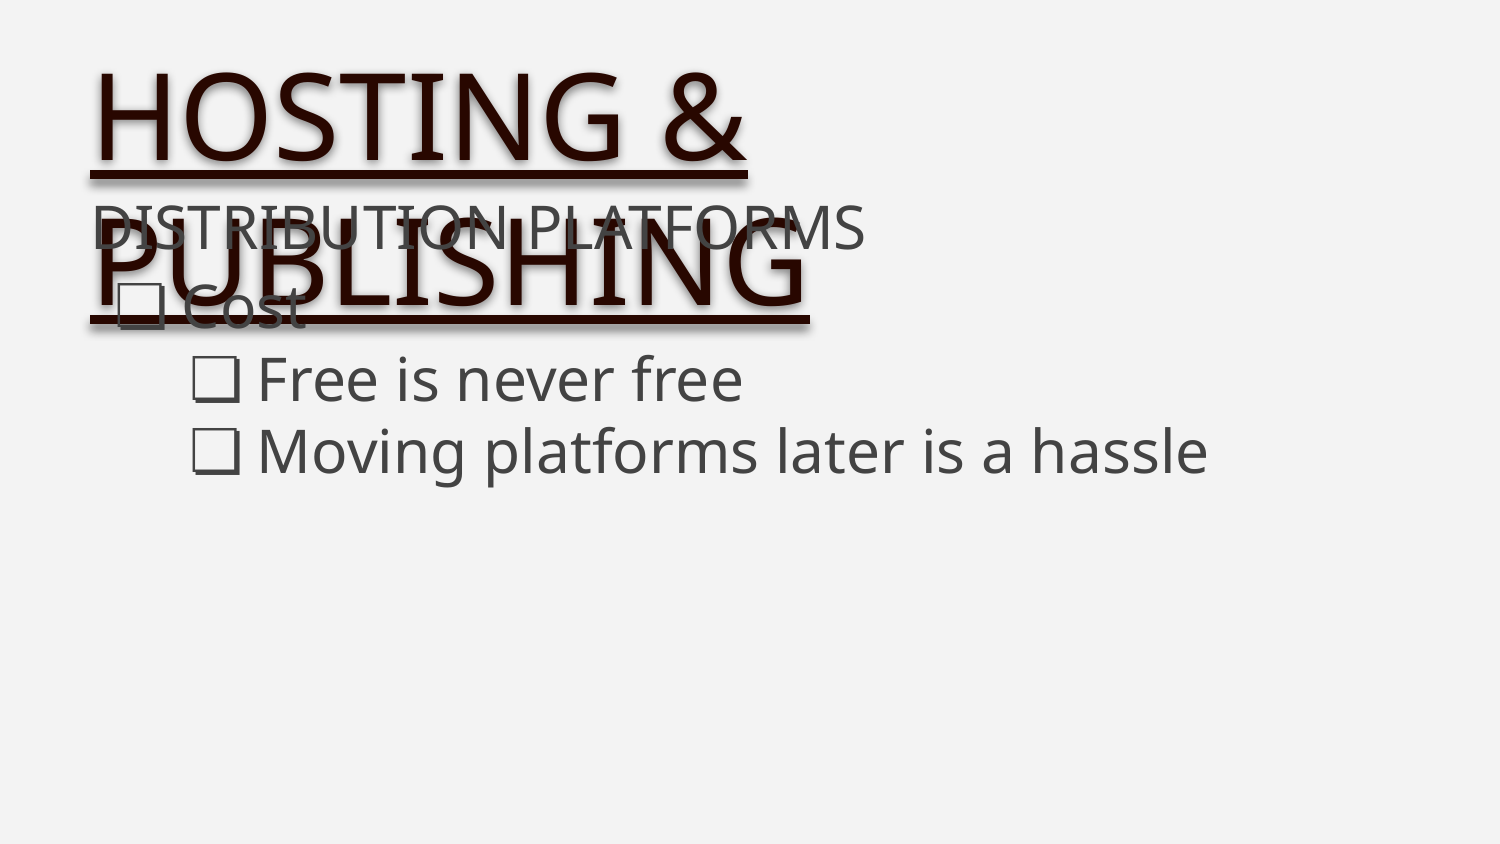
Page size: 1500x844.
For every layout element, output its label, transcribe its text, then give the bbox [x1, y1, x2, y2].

text_box HOSTING & PUBLISHING [75, 24, 1425, 174]
text_box DISTRIBUTION PLATFORMS [75, 174, 1425, 247]
text_box Cost Free is never free Moving platforms later is a hassle [91, 253, 1425, 844]
